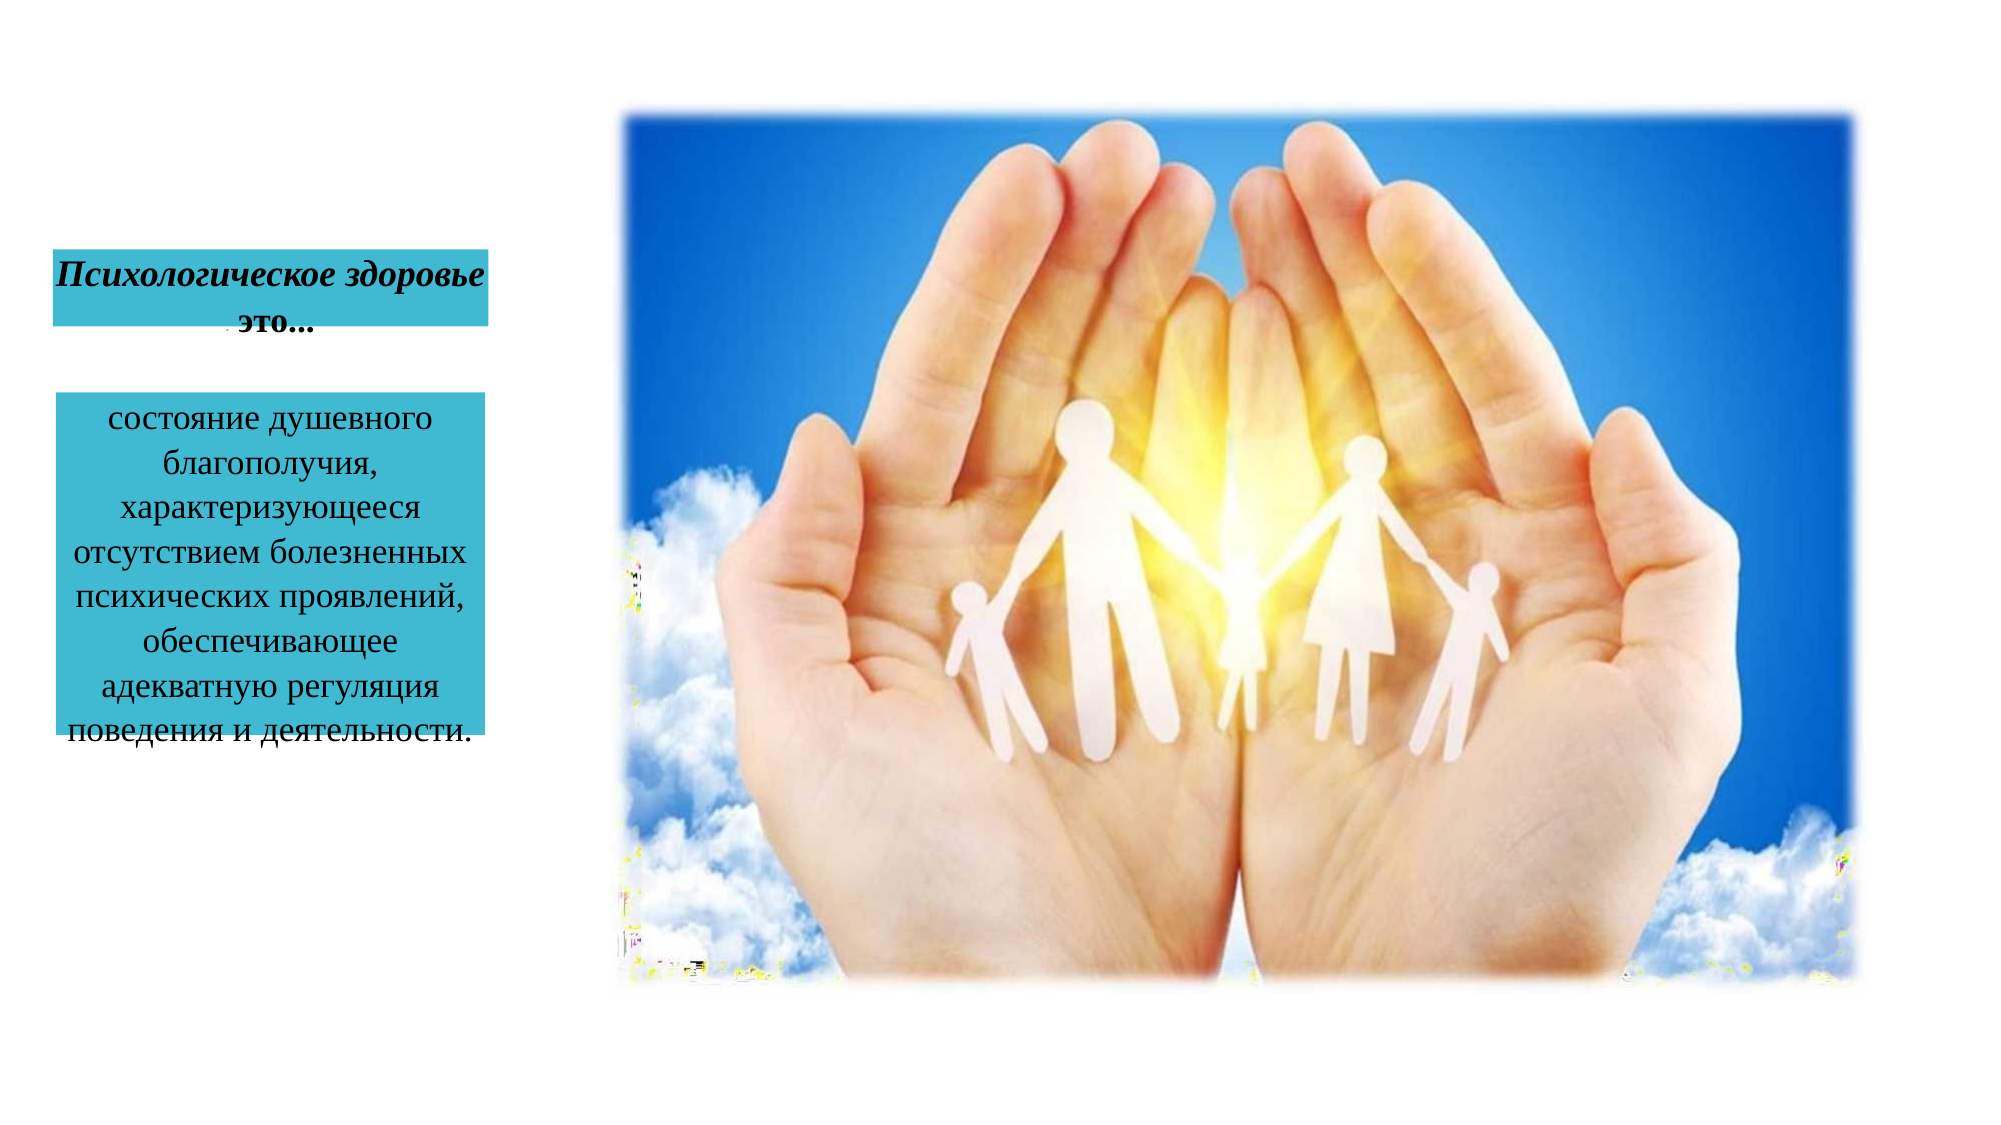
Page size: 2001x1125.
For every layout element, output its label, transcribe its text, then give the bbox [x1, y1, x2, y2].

text_box состояние душевного благополучия, характеризующееся отсутствием болезненных психических проявлений, обеспечивающее адекватную регуляция поведения и деятельности. [55, 392, 485, 735]
picture [609, 99, 1869, 995]
text_box Психологическое здоровье - это... [52, 249, 489, 327]
